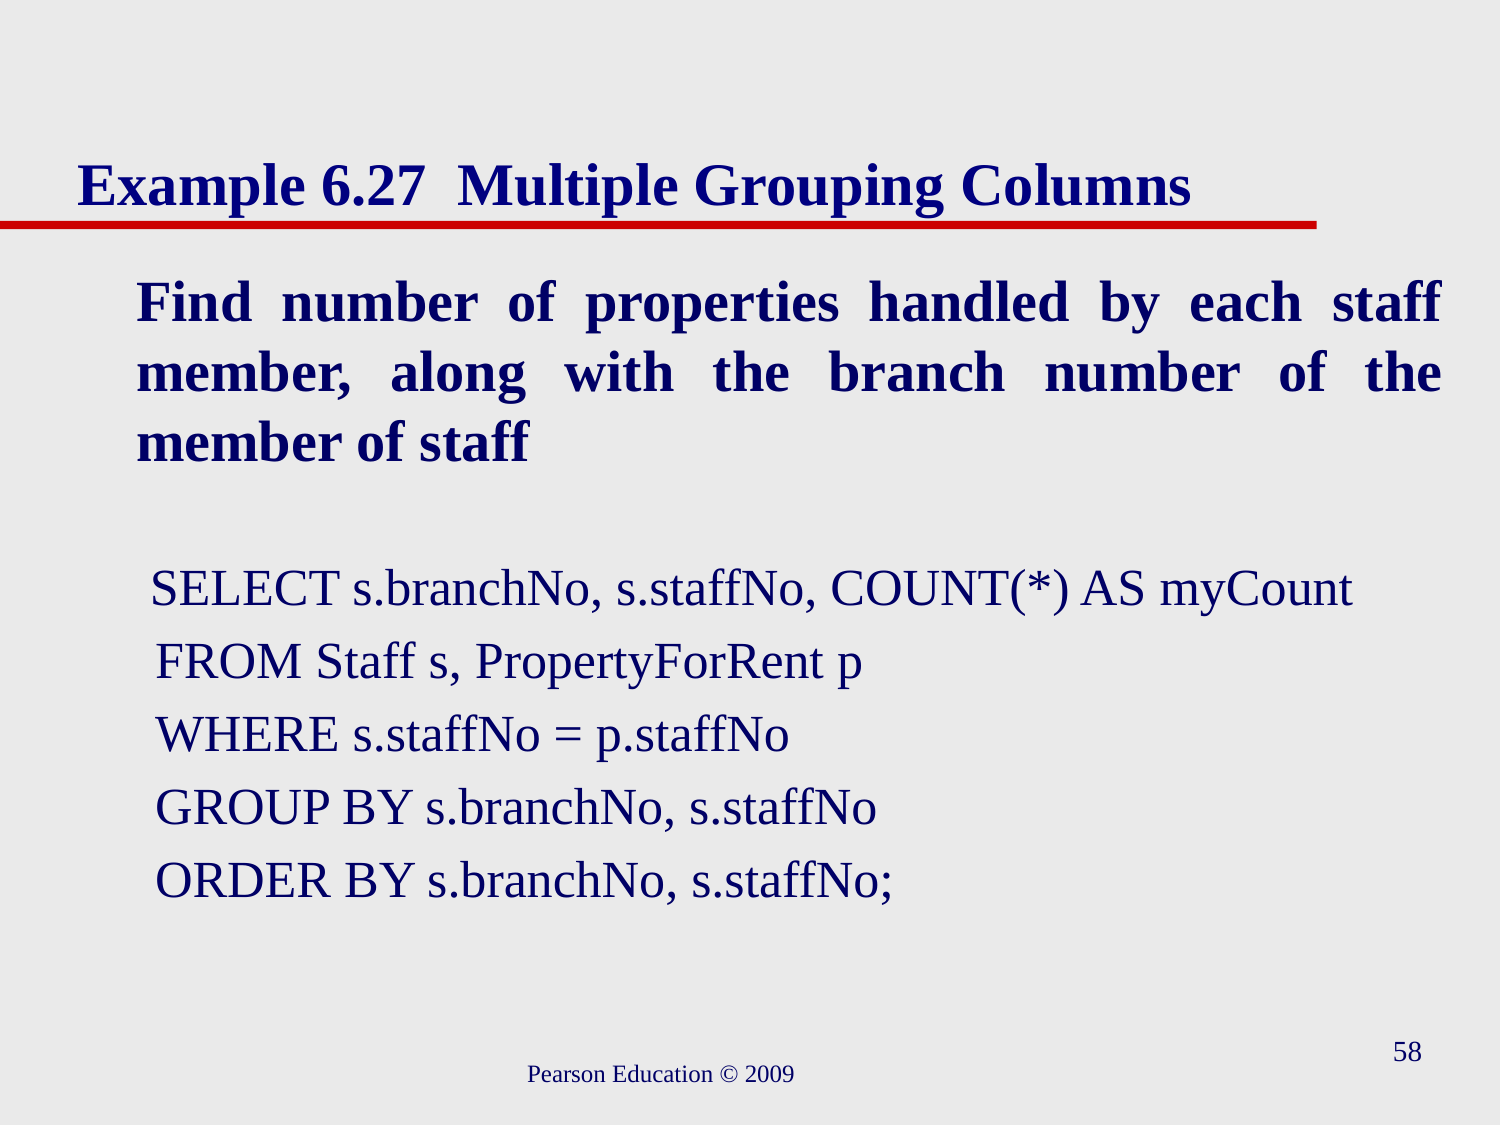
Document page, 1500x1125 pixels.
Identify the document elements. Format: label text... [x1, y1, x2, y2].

text_box Pearson Education © 2009 [512, 1050, 1038, 1095]
list Find number of properties handled by each staff member, along with the branch number of the member of staff SELECT s.branchNo, s.staffNo, COUNT(*) AS myCount FROM Staff s, PropertyForRent p WHERE s.staffNo = p.staffNo GROUP BY s.branchNo, s.staffNo ORDER BY s.branchNo, s.staffNo; [64, 255, 1460, 931]
slide_number 58 [1124, 1012, 1438, 1088]
title Example 6.27 Multiple Grouping Columns [62, 43, 1338, 226]
